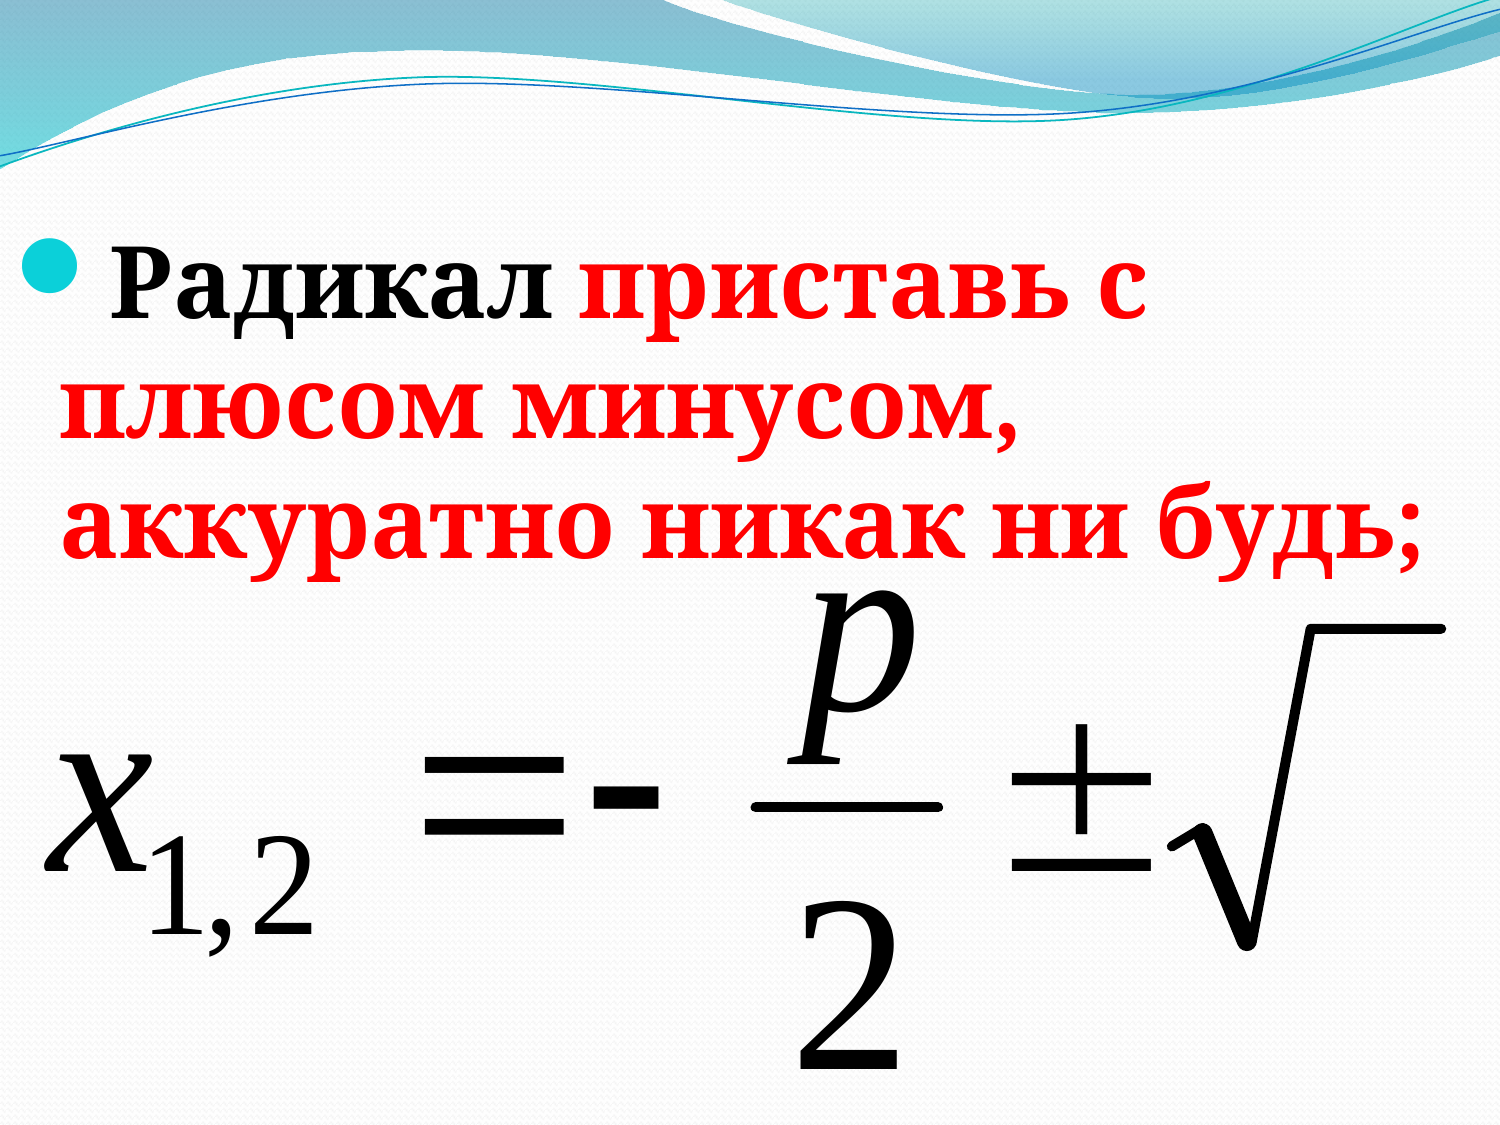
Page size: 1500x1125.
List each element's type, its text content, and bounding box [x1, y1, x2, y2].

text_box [0, 468, 1500, 1125]
list Радикал приставь с плюсом минусом, аккуратно никак ни будь; [0, 210, 1500, 468]
